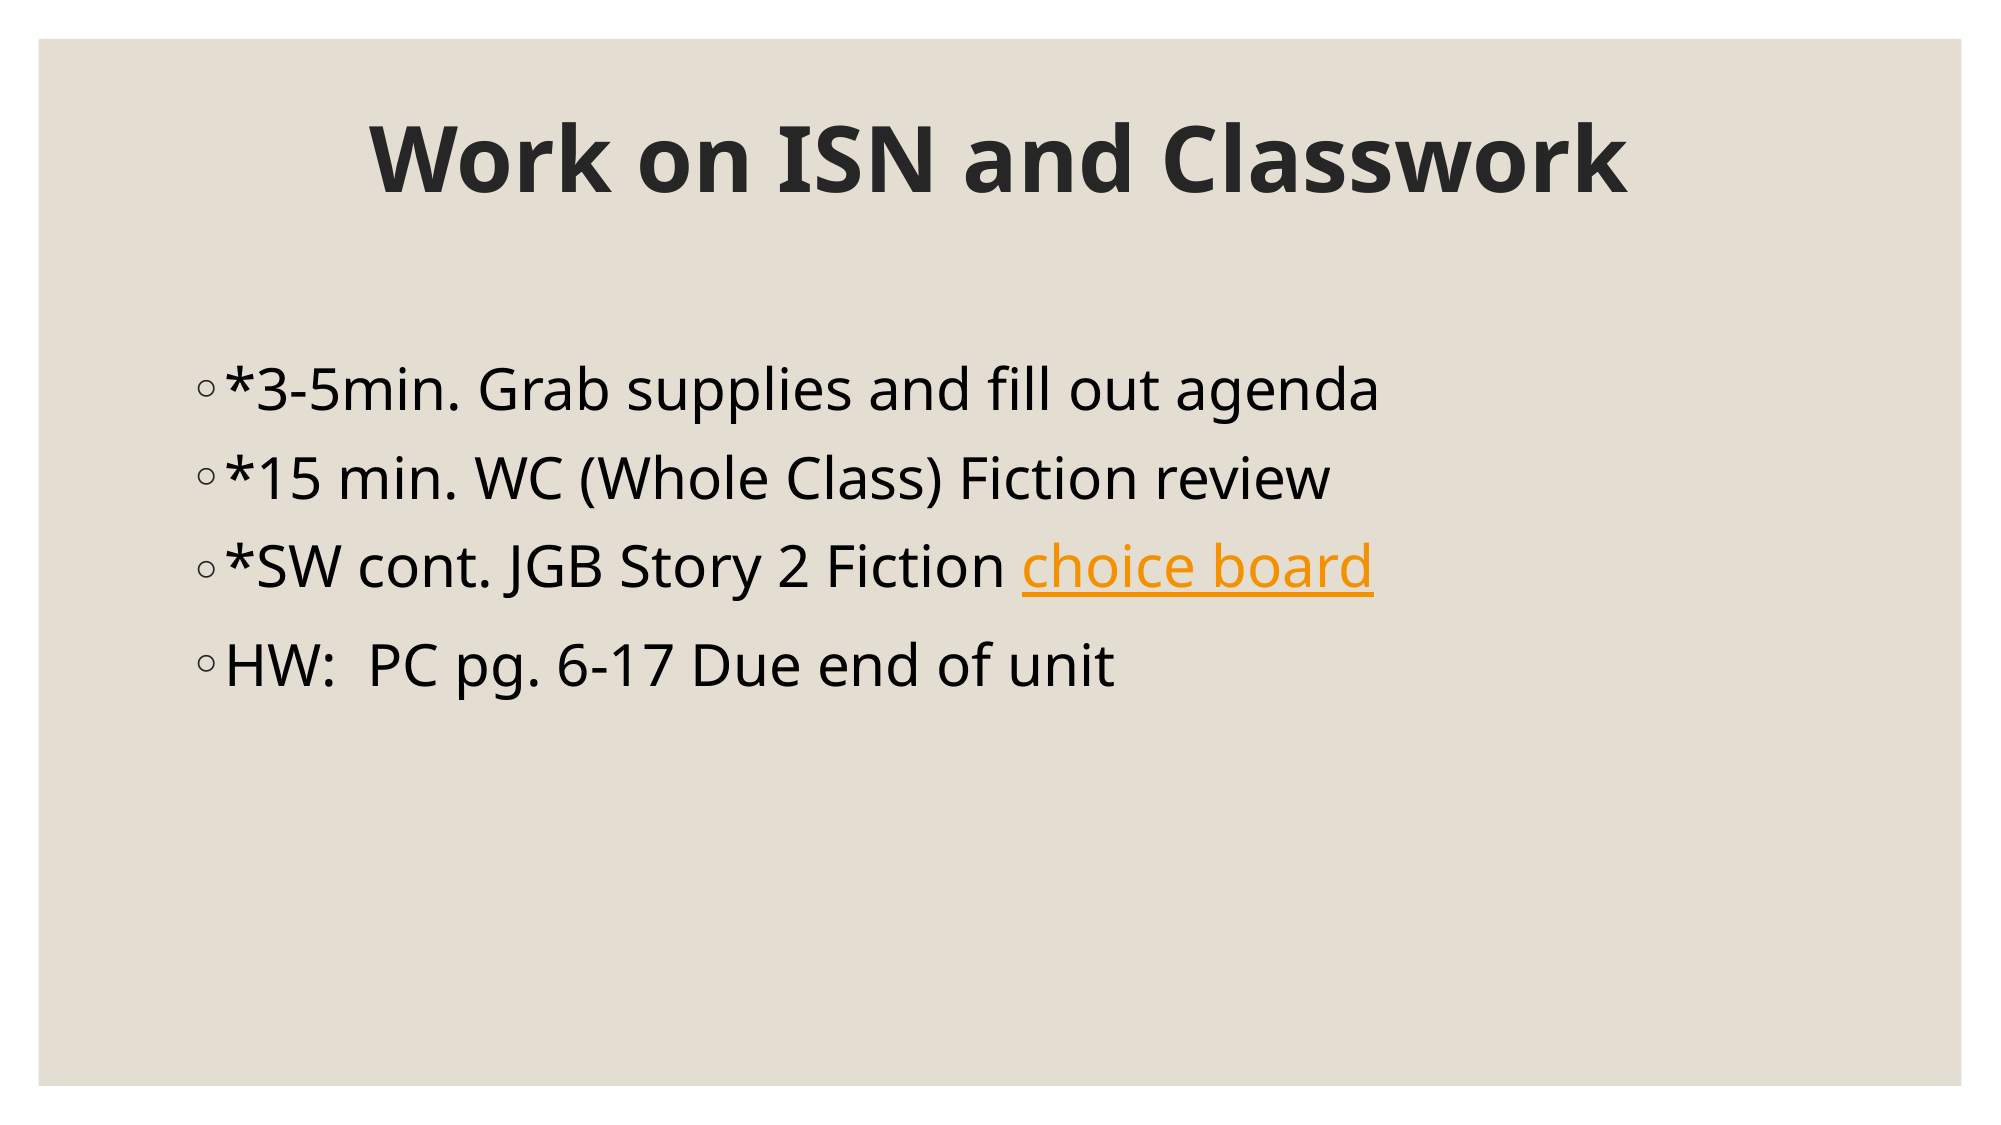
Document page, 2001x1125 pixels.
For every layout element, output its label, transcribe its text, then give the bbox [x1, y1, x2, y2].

title Work on ISN and Classwork [174, 105, 1825, 331]
list *3-5min. Grab supplies and fill out agenda *15 min. WC (Whole Class) Fiction review *SW cont. JGB Story 2 Fiction choice board HW: PC pg. 6-17 Due end of unit [174, 345, 1825, 990]
